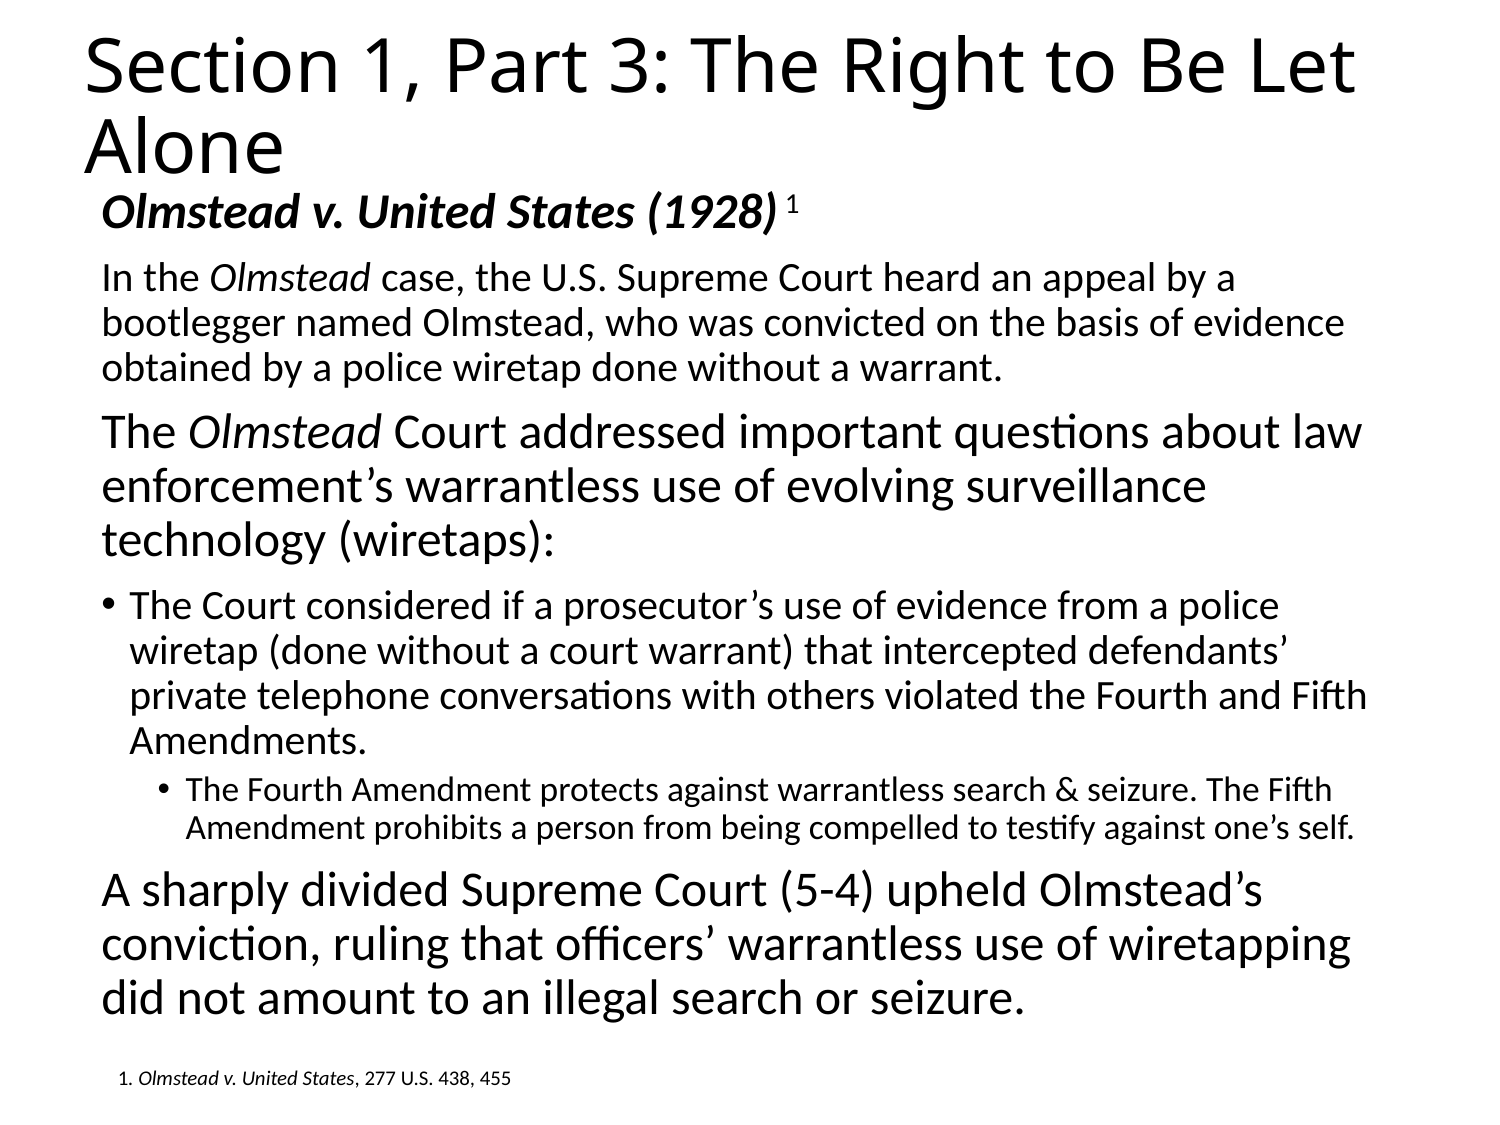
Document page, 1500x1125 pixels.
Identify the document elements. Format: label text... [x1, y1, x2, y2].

title Section 1, Part 3: The Right to Be Let Alone [68, 0, 1398, 218]
list Olmstead v. United States (1928) 1 In the Olmstead case, the U.S. Supreme Court heard an appeal by a bootlegger named Olmstead, who was convicted on the basis of evidence obtained by a police wiretap done without a warrant. The Olmstead Court addressed important questions about law enforcement’s warrantless use of evolving surveillance technology (wiretaps): The Court considered if a prosecutor’s use of evidence from a police wiretap (done without a court warrant) that intercepted defendants’ private telephone conversations with others violated the Fourth and Fifth Amendments. The Fourth Amendment protects against warrantless search & seizure. The Fifth Amendment prohibits a person from being compelled to testify against one’s self. A sharply divided Supreme Court (5-4) upheld Olmstead’s conviction, ruling that officers’ warrantless use of wiretapping did not amount to an illegal search or seizure. [85, 177, 1414, 892]
text_box 1. Olmstead v. United States, 277 U.S. 438, 455 [103, 1057, 1359, 1122]
